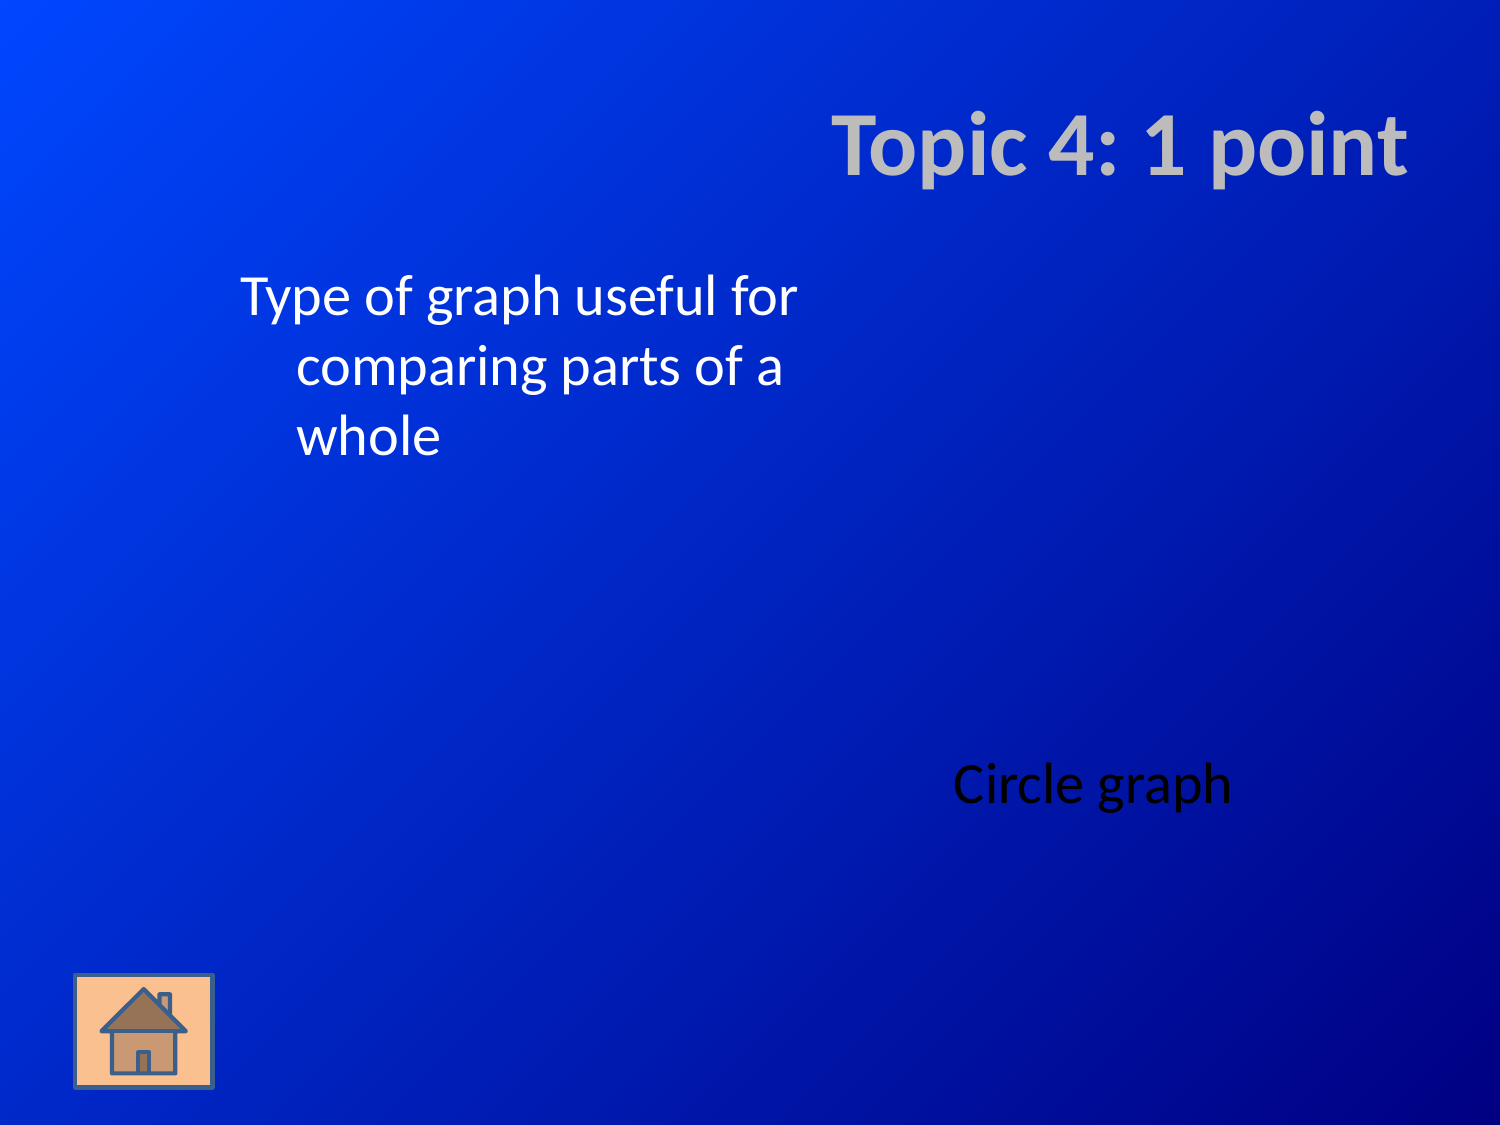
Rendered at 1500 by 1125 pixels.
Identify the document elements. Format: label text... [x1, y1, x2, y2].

list Circle graph [762, 737, 1425, 1005]
text_box [73, 973, 215, 1090]
list Type of graph useful for comparing parts of a whole [225, 249, 888, 993]
title Topic 4: 1 point [75, 45, 1425, 233]
